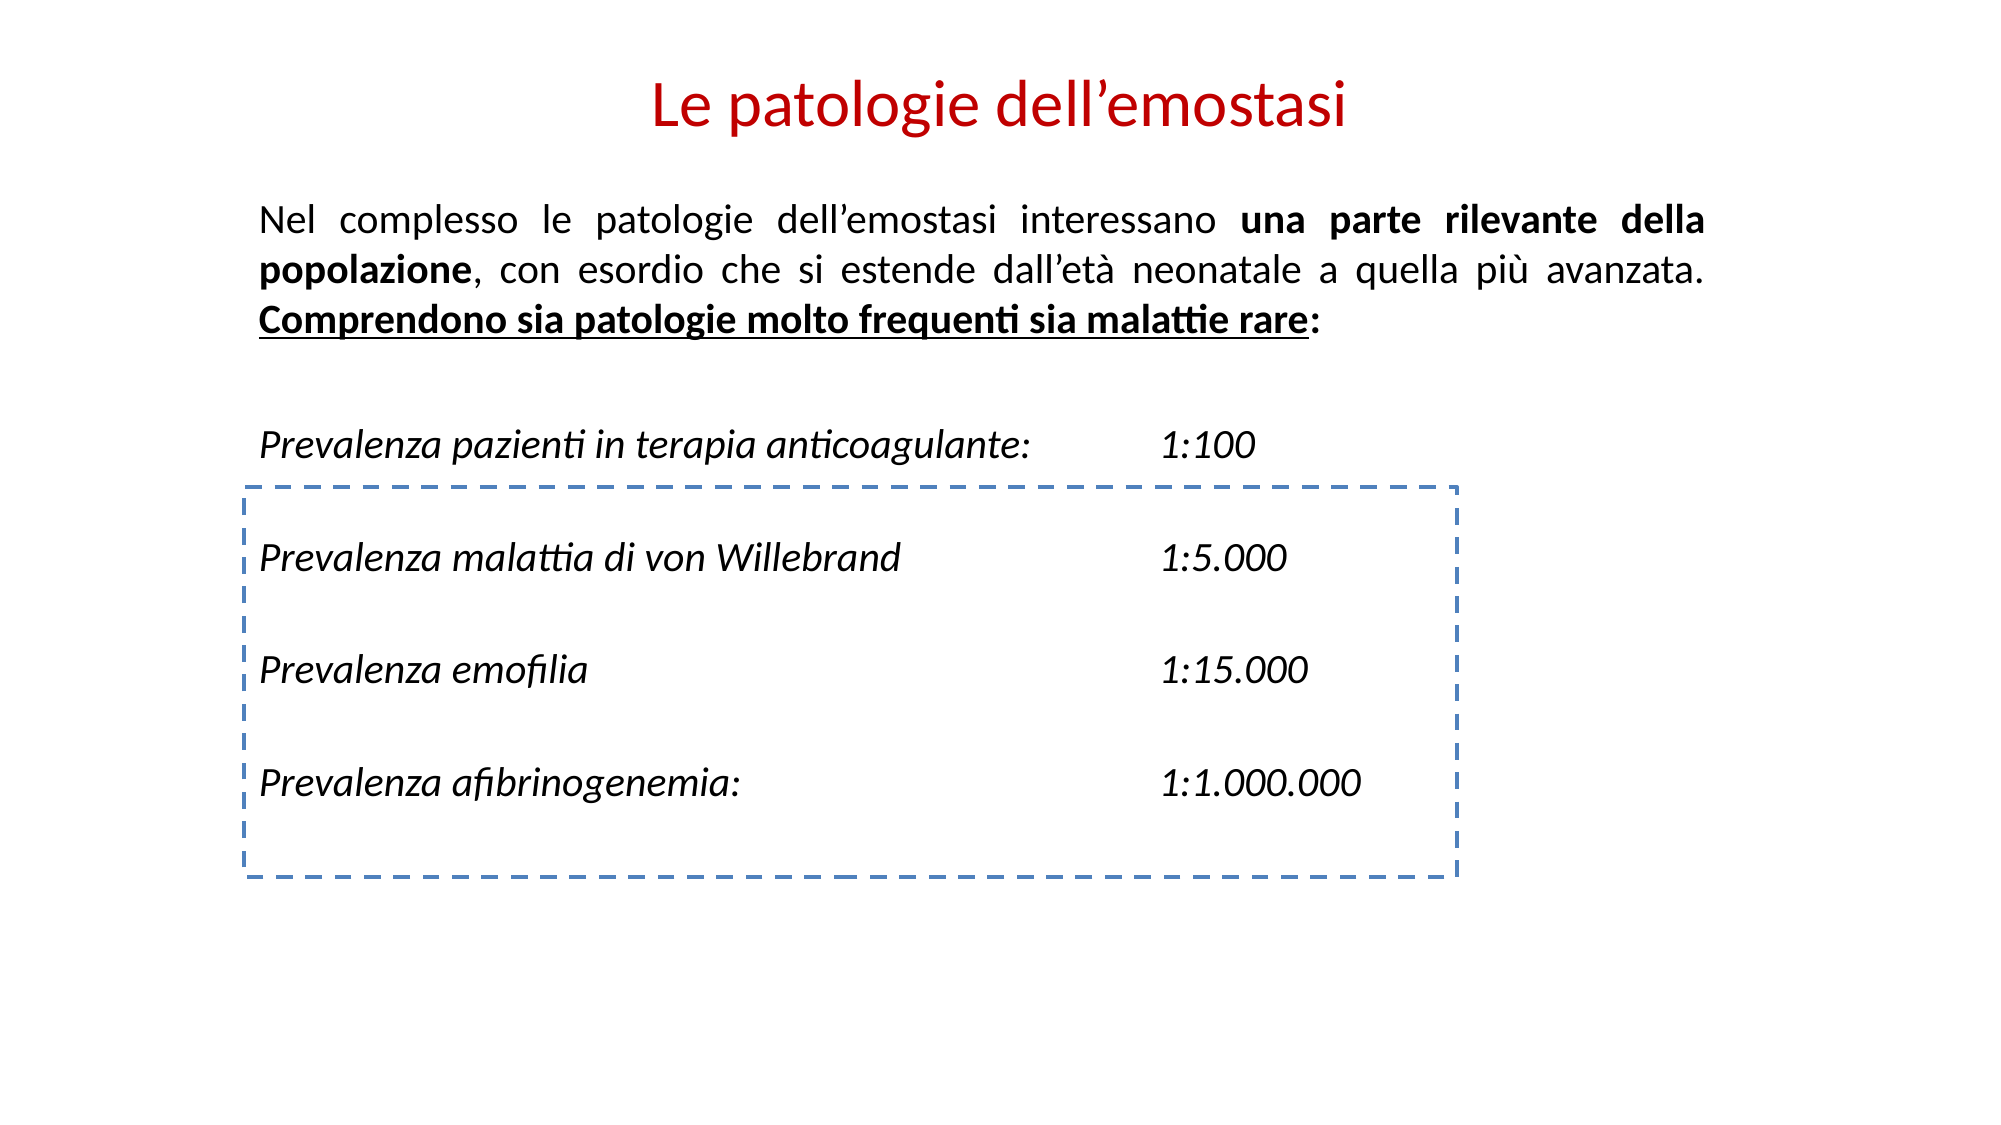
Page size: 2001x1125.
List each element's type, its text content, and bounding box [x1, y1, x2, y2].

list Nel complesso le patologie dell’emostasi interessano una parte rilevante della popolazione, con esordio che si estende dall’età neonatale a quella più avanzata. Comprendono sia patologie molto frequenti sia malattie rare: Prevalenza pazienti in terapia anticoagulante: 1:100 Prevalenza malattia di von Willebrand 1:5.000 Prevalenza emofilia 1:15.000 Prevalenza afibrinogenemia: 1:1.000.000 [244, 184, 1721, 1035]
text_box [242, 485, 1459, 879]
title Le patologie dell’emostasi [324, 35, 1675, 164]
